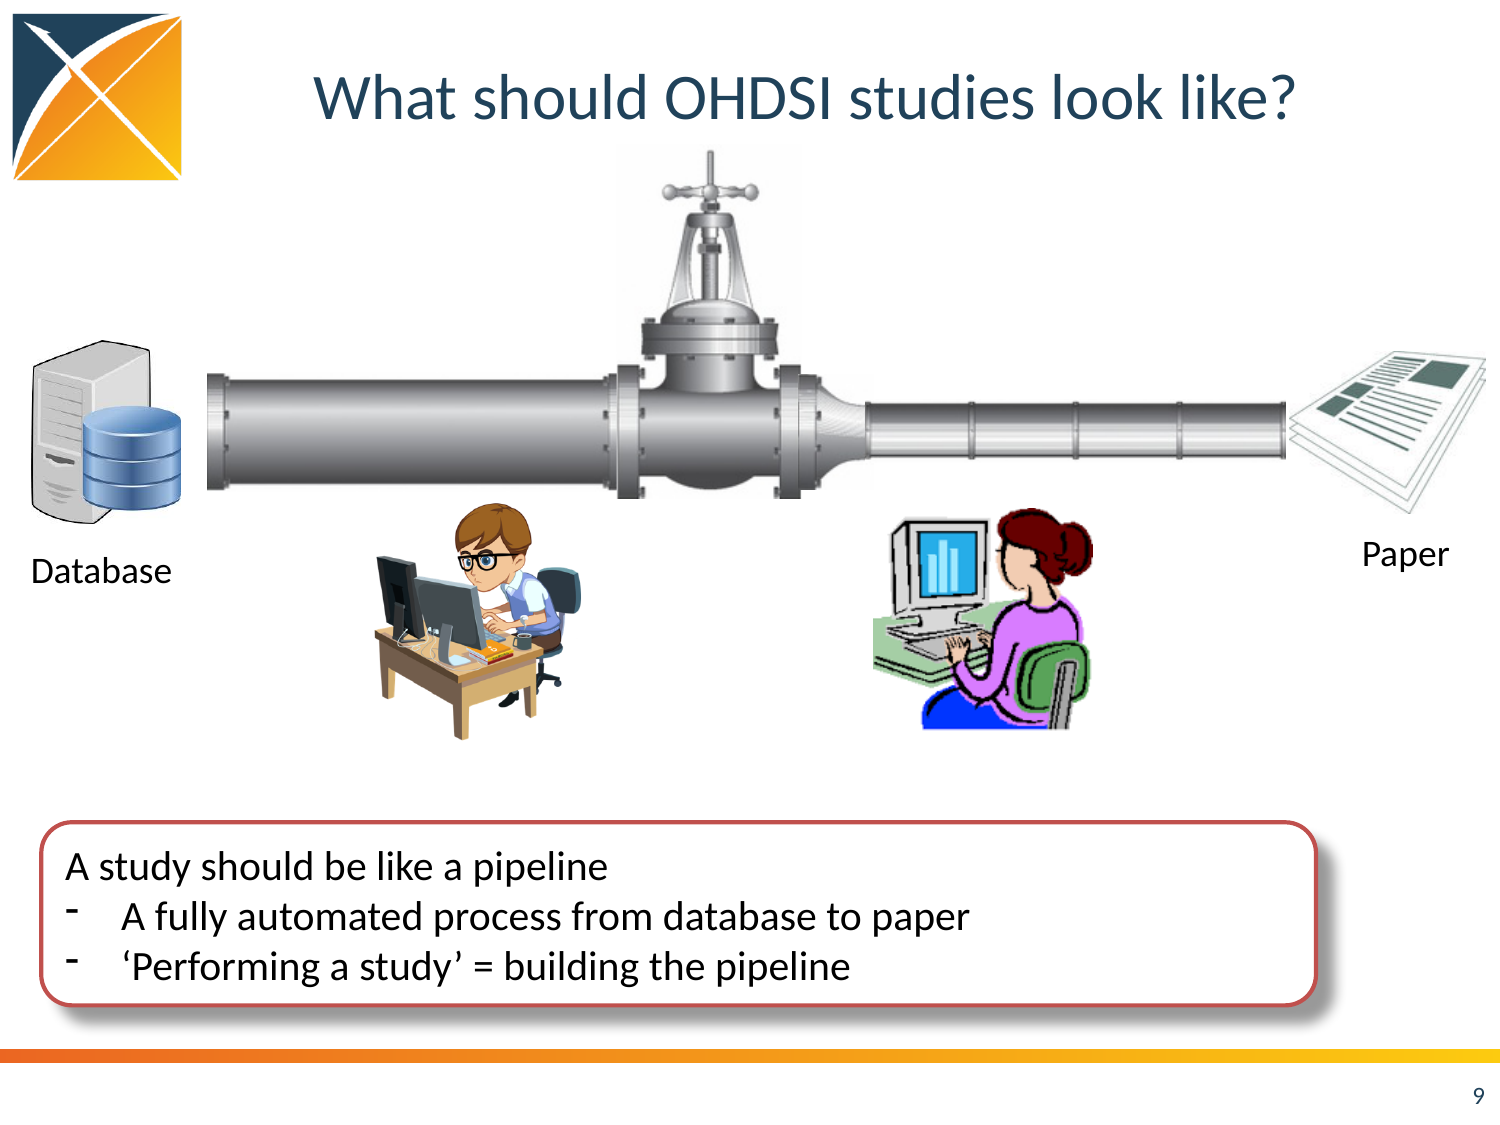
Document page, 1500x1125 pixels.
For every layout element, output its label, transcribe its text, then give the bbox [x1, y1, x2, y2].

picture [31, 340, 181, 524]
picture [353, 498, 585, 742]
slide_number 9 [1149, 1065, 1500, 1125]
picture [0, 0, 206, 200]
text_box Database [16, 538, 188, 599]
text_box Paper [1347, 522, 1465, 582]
picture [1289, 350, 1486, 514]
picture [873, 508, 1093, 732]
title What should OHDSI studies look like? [187, 24, 1425, 163]
text_box A study should be like a pipeline A fully automated process from database to paper ‘Performing a study’ = building the pipeline [39, 820, 1319, 1008]
picture [206, 144, 1286, 500]
